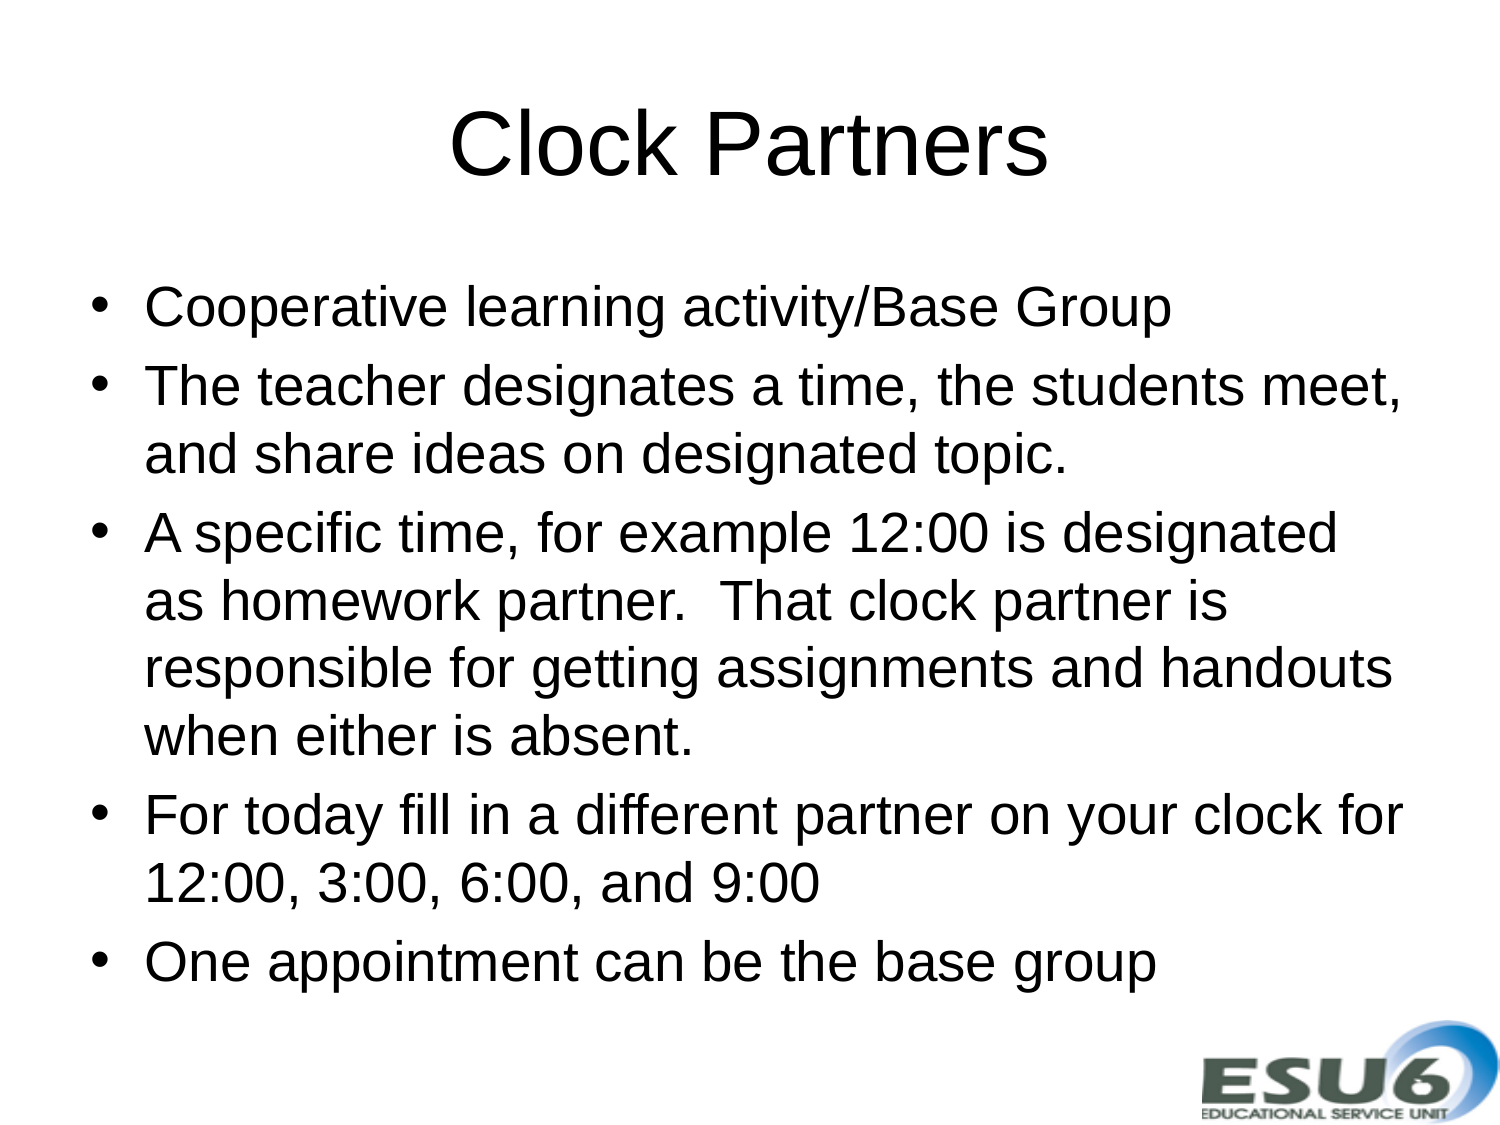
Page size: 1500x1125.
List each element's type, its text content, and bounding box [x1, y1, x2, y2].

title Clock Partners [75, 45, 1425, 233]
list Cooperative learning activity/Base Group The teacher designates a time, the students meet, and share ideas on designated topic. A specific time, for example 12:00 is designated as homework partner. That clock partner is responsible for getting assignments and handouts when either is absent. For today fill in a different partner on your clock for 12:00, 3:00, 6:00, and 9:00 One appointment can be the base group [75, 262, 1425, 1005]
picture [1202, 1020, 1500, 1125]
